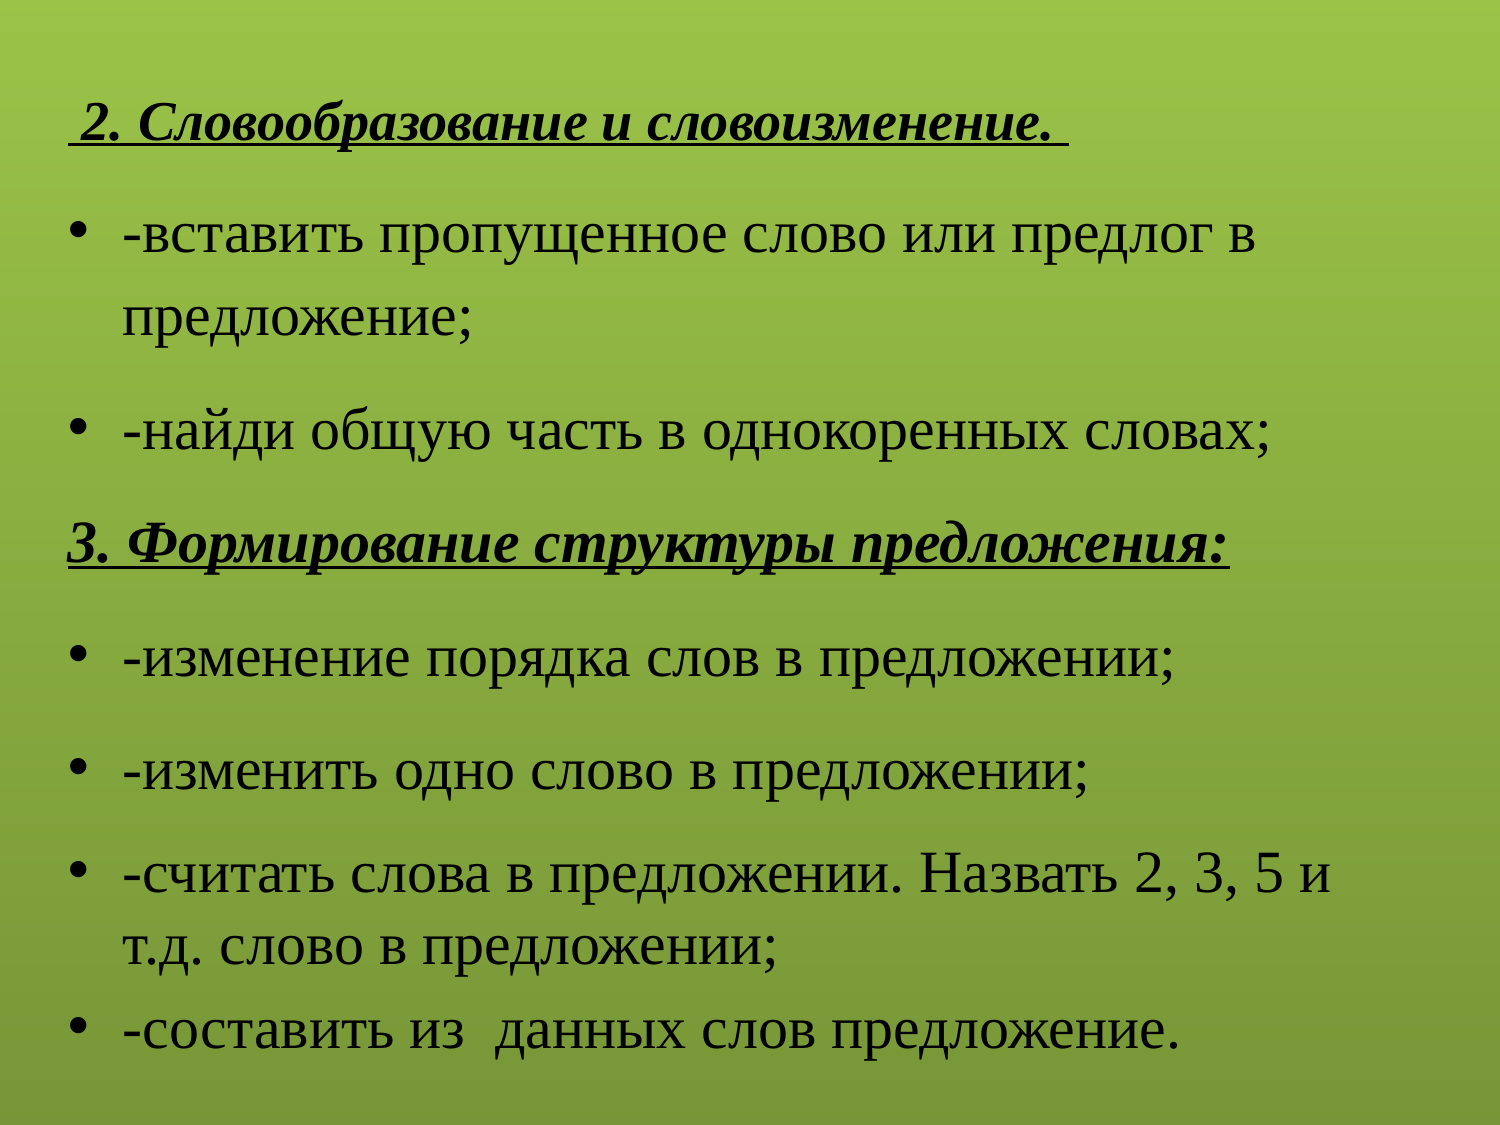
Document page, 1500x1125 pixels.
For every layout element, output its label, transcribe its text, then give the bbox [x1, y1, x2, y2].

text_box 2. Словообразование и словоизменение. -вставить пропущенное слово или предлог в предложение; -найди общую часть в однокоренных словах; 3. Формирование структуры предложения: -изменение порядка слов в предложении; -изменить одно слово в предложении; -считать слова в предложении. Назвать 2, 3, 5 и т.д. слово в предложении; -составить из данных слов предложение. [53, 66, 1425, 1071]
text_box [0, 0, 1500, 1125]
